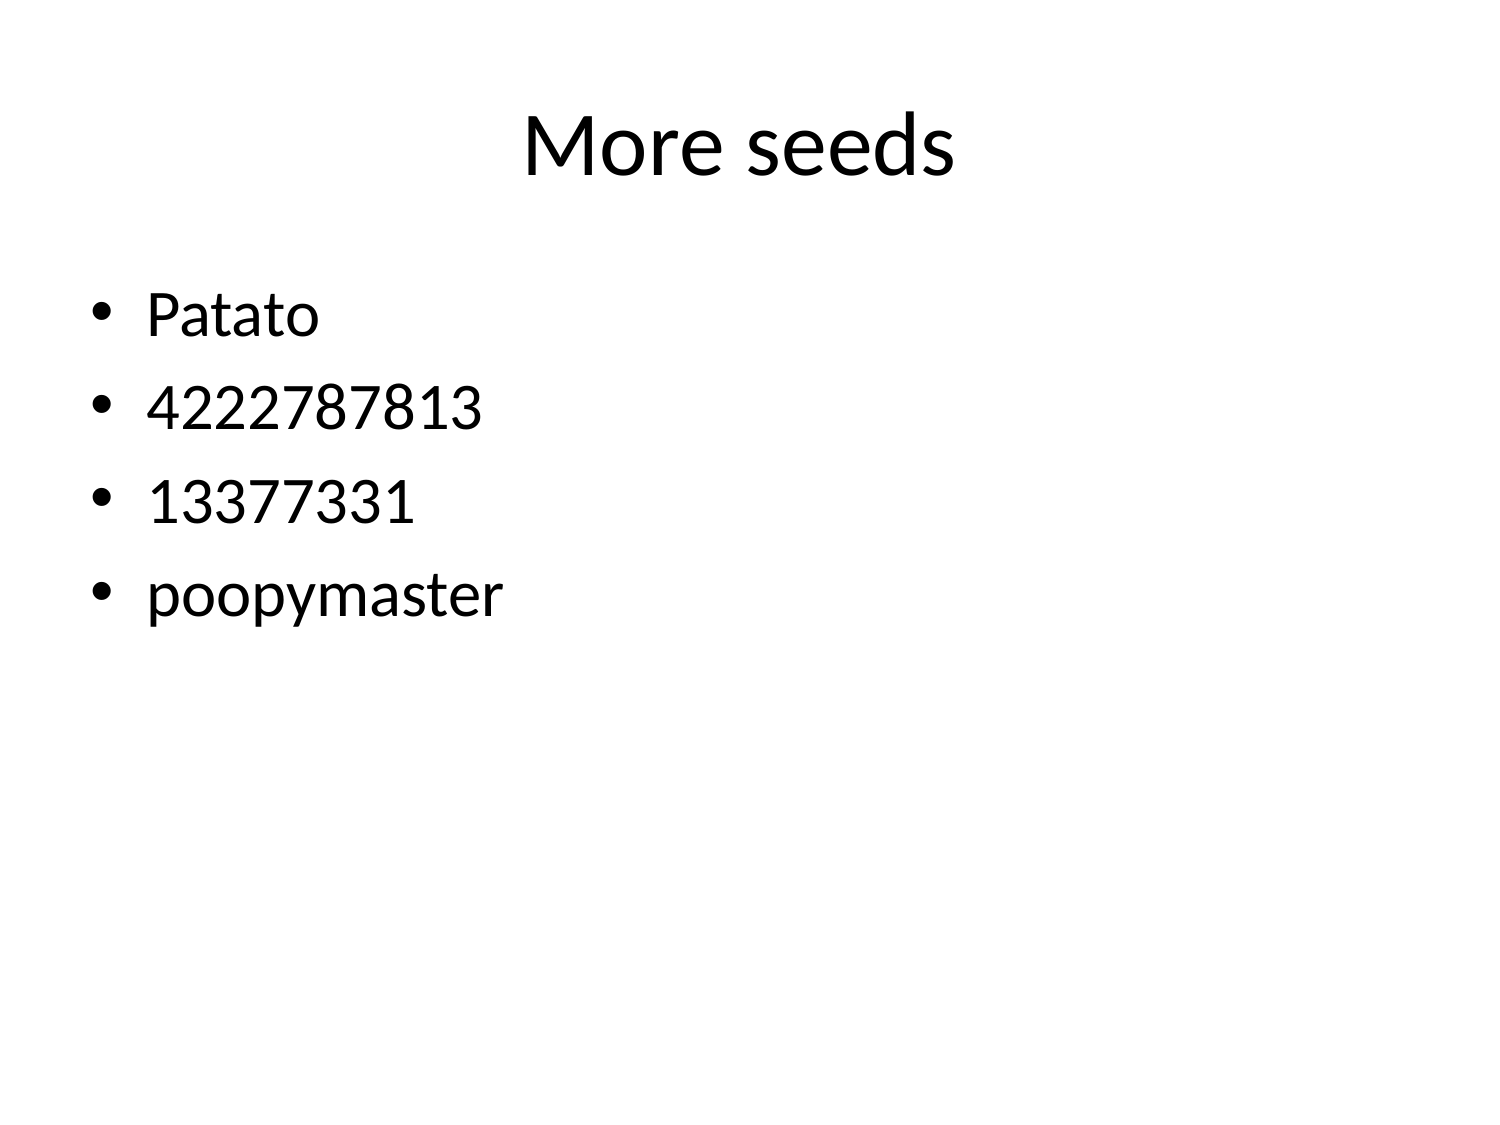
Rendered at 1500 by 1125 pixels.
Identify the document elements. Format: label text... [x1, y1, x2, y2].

title More seeds [75, 45, 1425, 233]
list Patato 4222787813 13377331 poopymaster [75, 262, 1425, 1005]
